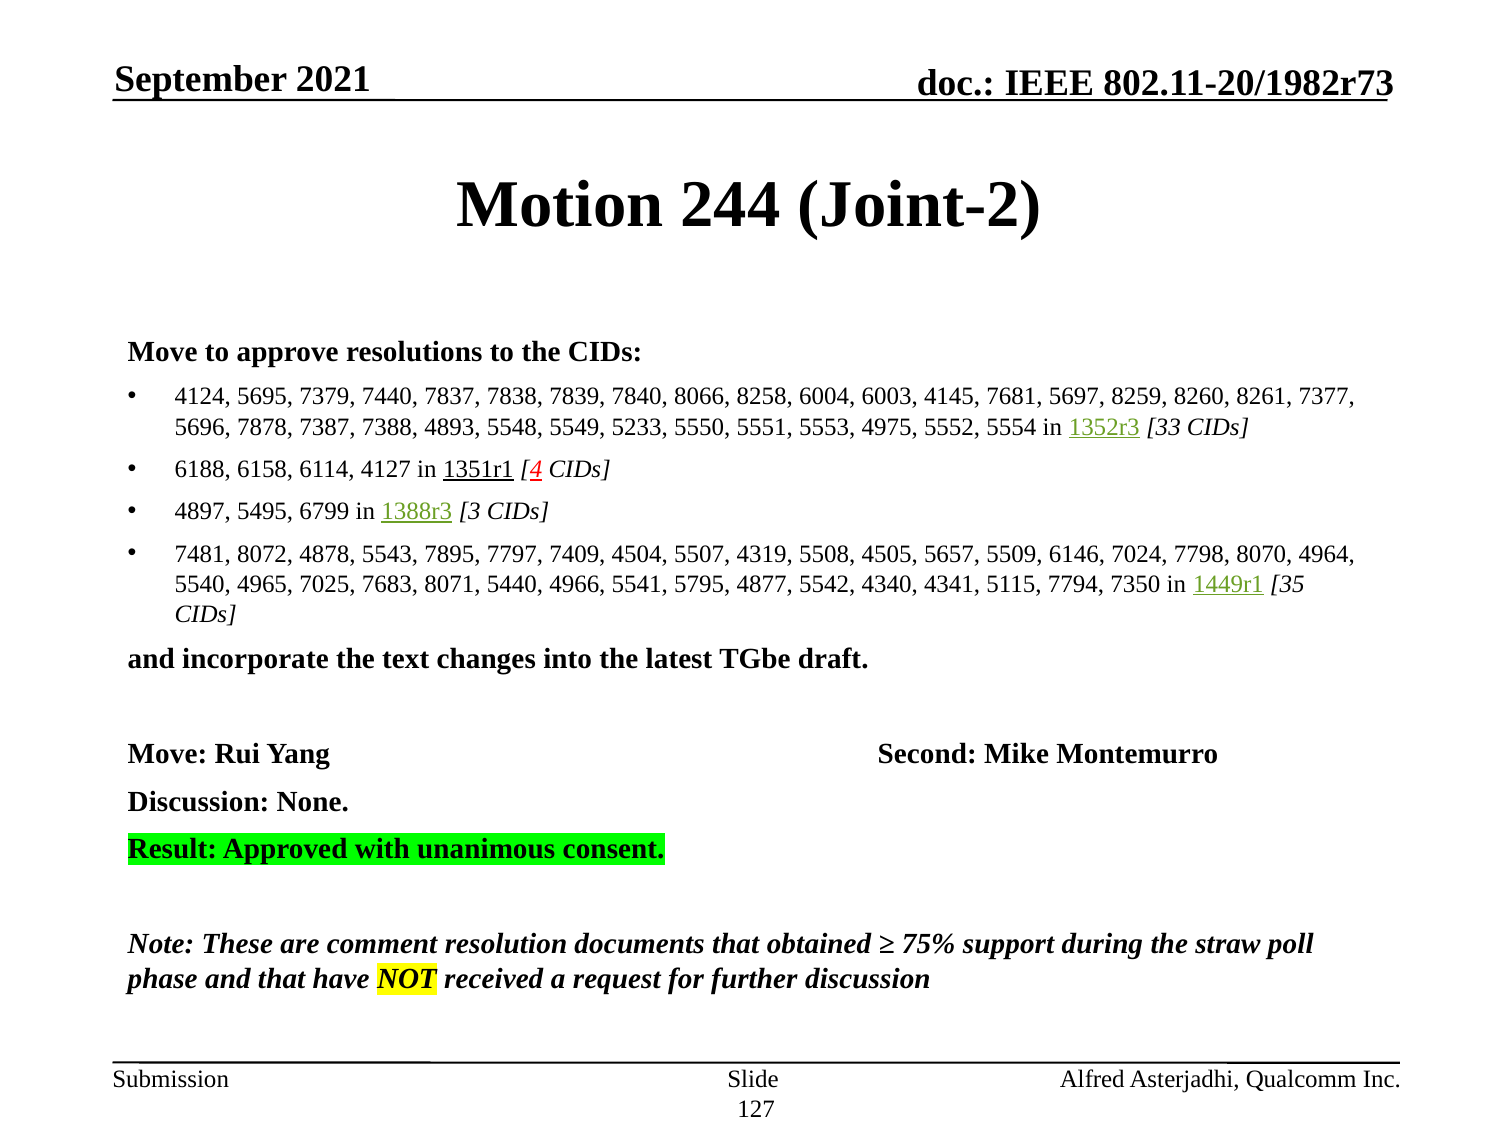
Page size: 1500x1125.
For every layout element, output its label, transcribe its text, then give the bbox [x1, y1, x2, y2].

slide_number Slide 127 [712, 1061, 800, 1123]
footer Alfred Asterjadhi, Qualcomm Inc. [878, 1061, 1402, 1093]
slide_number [114, 54, 423, 100]
list Move to approve resolutions to the CIDs: 4124, 5695, 7379, 7440, 7837, 7838, 7839, 7840, 8066, 8258, 6004, 6003, 4145, 7681, 5697, 8259, 8260, 8261, 7377, 5696, 7878, 7387, 7388, 4893, 5548, 5549, 5233, 5550, 5551, 5553, 4975, 5552, 5554 in 1352r3 [33 CIDs] 6188, 6158, 6114, 4127 in 1351r1 [4 CIDs] 4897, 5495, 6799 in 1388r3 [3 CIDs] 7481, 8072, 4878, 5543, 7895, 7797, 7409, 4504, 5507, 4319, 5508, 4505, 5657, 5509, 6146, 7024, 7798, 8070, 4964, 5540, 4965, 7025, 7683, 8071, 5440, 4966, 5541, 5795, 4877, 5542, 4340, 4341, 5115, 7794, 7350 in 1449r1 [35 CIDs] and incorporate the text changes into the latest TGbe draft. Move: Rui Yang Second: Mike Montemurro Discussion: None. Result: Approved with unanimous consent. Note: These are comment resolution documents that obtained ≥ 75% support during the straw poll phase and that have NOT received a request for further discussion [112, 324, 1388, 1063]
title Motion 244 (Joint-2) [112, 112, 1388, 288]
